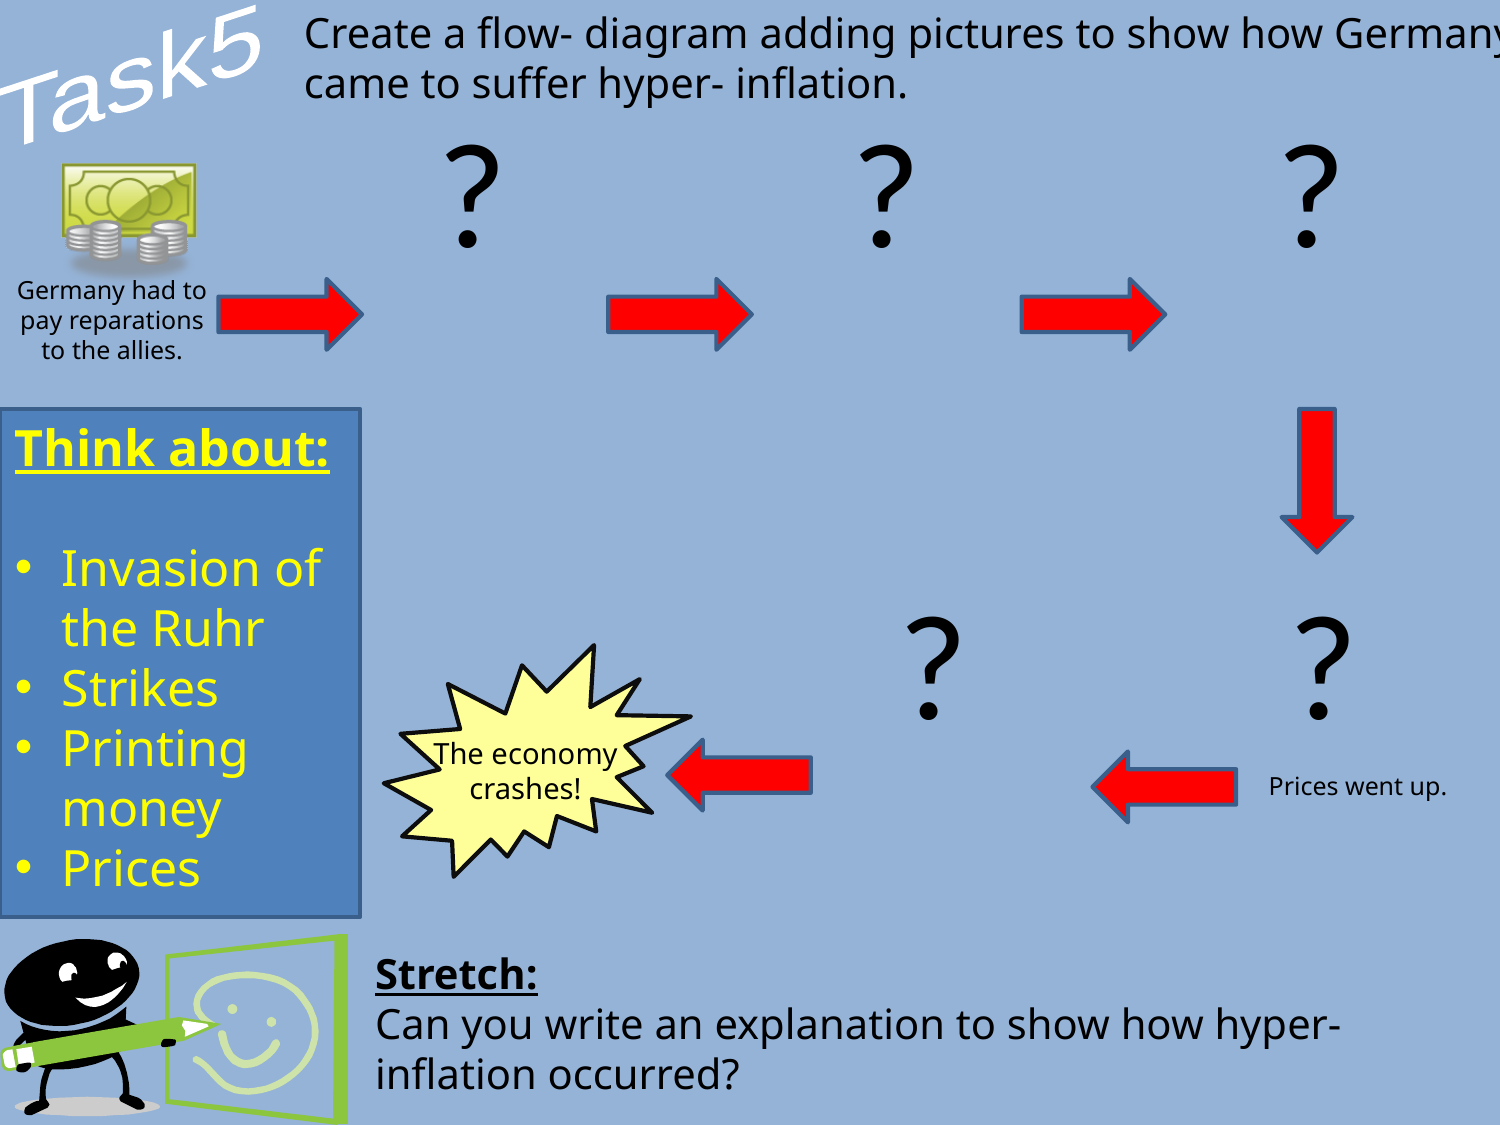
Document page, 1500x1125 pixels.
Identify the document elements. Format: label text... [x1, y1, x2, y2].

picture [0, 933, 349, 1125]
text_box [1279, 406, 1355, 555]
text_box Prices went up. [1216, 763, 1500, 808]
text_box Germany had to pay reparations to the allies. [0, 267, 225, 372]
text_box [606, 276, 754, 352]
text_box [1019, 276, 1168, 352]
text_box [665, 737, 813, 813]
text_box Create a flow- diagram adding pictures to show how Germany came to suffer hyper- inflation. [289, 0, 1500, 115]
text_box [400, 813, 599, 879]
text_box ? [407, 89, 538, 285]
picture [52, 136, 204, 288]
text_box [445, 643, 693, 730]
text_box [216, 276, 365, 352]
text_box ? [868, 562, 998, 758]
text_box [0, 407, 362, 919]
text_box The economy crashes! [383, 727, 668, 813]
text_box [1090, 749, 1239, 825]
text_box Think about: Invasion of the Ruhr Strikes Printing money Prices [0, 408, 361, 904]
text_box ? [1257, 562, 1388, 758]
text_box Stretch: Can you write an explanation to show how hyper-inflation occurred? [360, 940, 1500, 1106]
text_box ? [1246, 89, 1376, 285]
text_box ? [820, 89, 951, 285]
